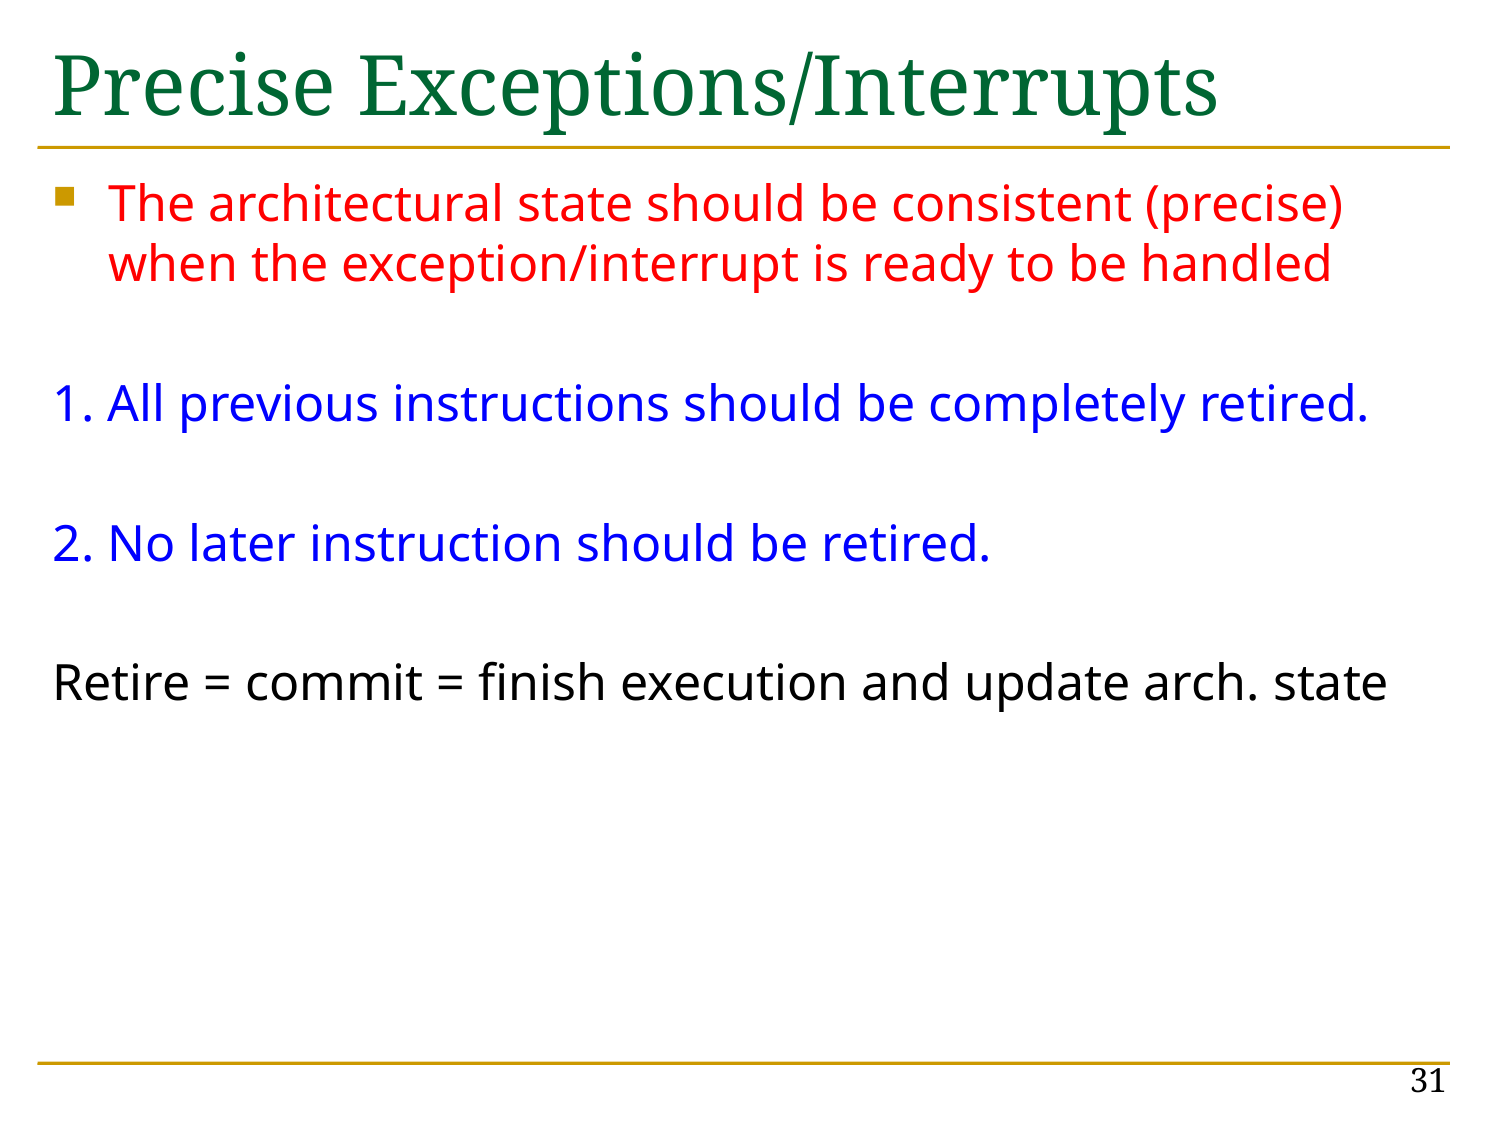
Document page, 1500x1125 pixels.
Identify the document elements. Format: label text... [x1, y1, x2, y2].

list The architectural state should be consistent (precise) when the exception/interrupt is ready to be handled 1. All previous instructions should be completely retired. 2. No later instruction should be retired. Retire = commit = finish execution and update arch. state [37, 163, 1450, 1016]
slide_number 31 [1111, 1036, 1462, 1112]
title Precise Exceptions/Interrupts [37, 24, 1450, 163]
